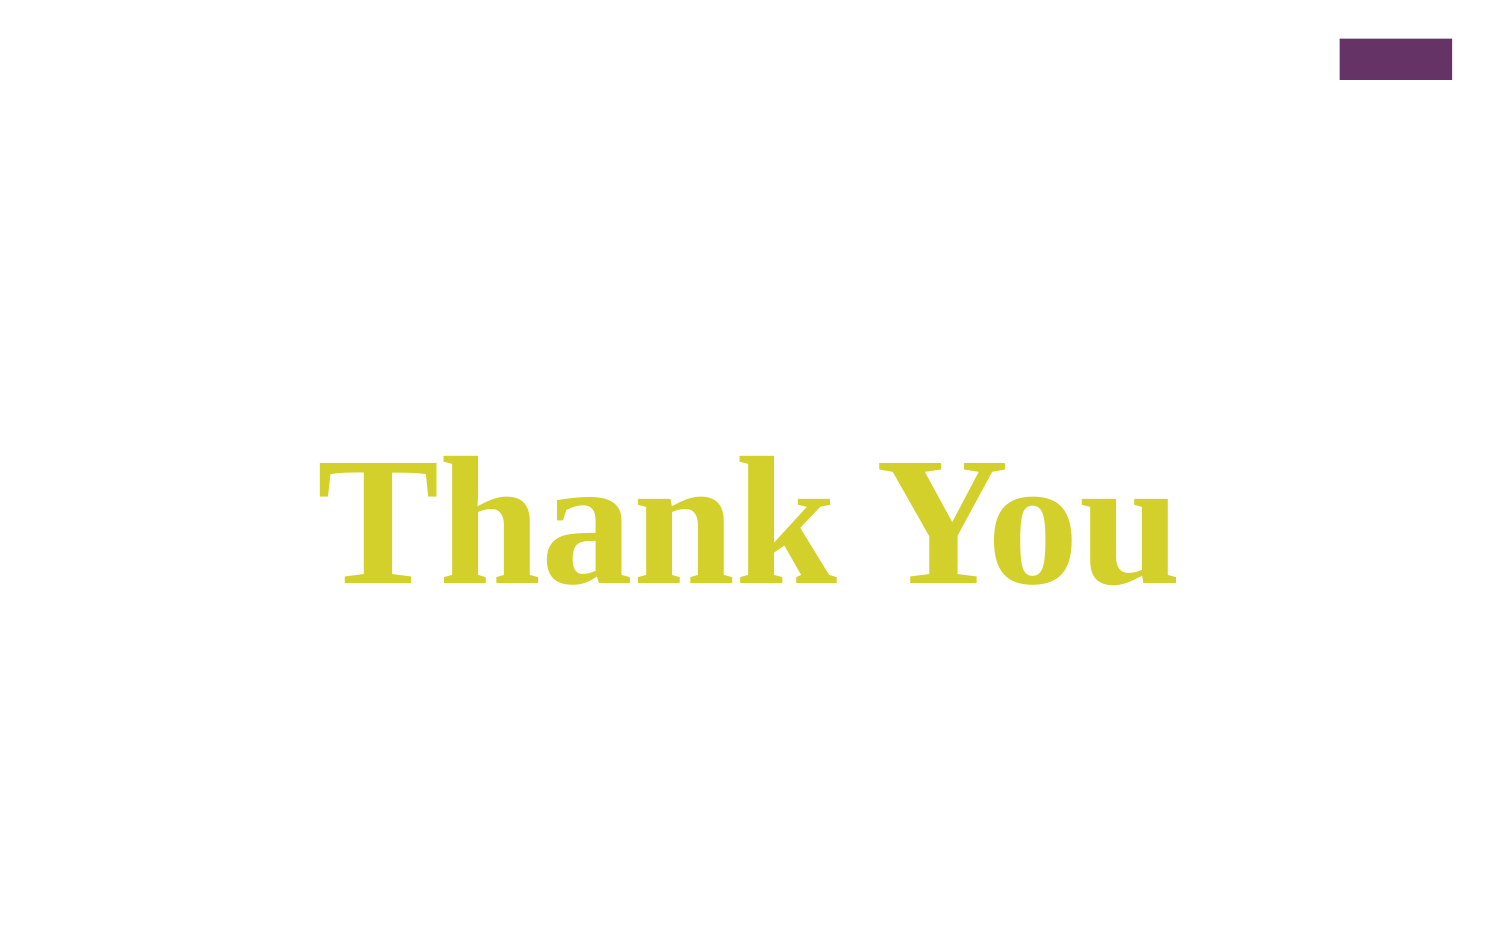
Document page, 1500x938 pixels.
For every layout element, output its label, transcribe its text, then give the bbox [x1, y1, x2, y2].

text_box Thank You [302, 392, 1198, 628]
